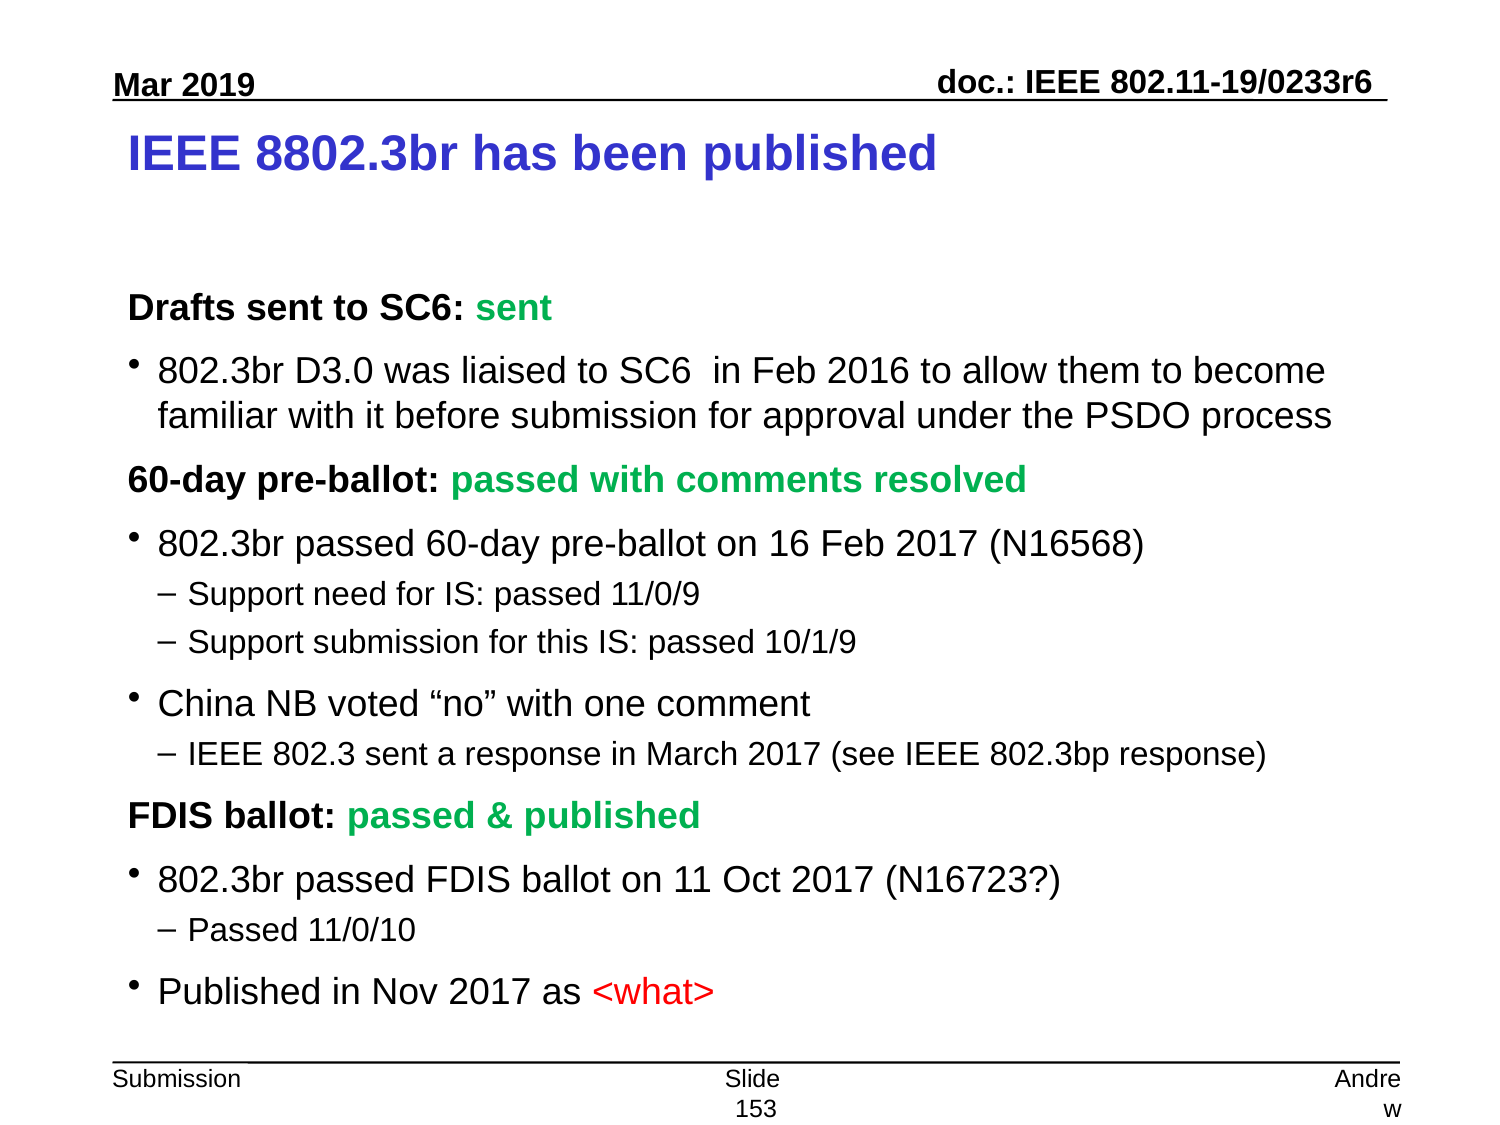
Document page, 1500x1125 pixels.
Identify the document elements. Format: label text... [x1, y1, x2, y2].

slide_number Slide 153 [709, 1061, 803, 1093]
list Drafts sent to SC6: sent 802.3br D3.0 was liaised to SC6 in Feb 2016 to allow them to become familiar with it before submission for approval under the PSDO process 60-day pre-ballot: passed with comments resolved 802.3br passed 60-day pre-ballot on 16 Feb 2017 (N16568) Support need for IS: passed 11/0/9 Support submission for this IS: passed 10/1/9 China NB voted “no” with one comment IEEE 802.3 sent a response in March 2017 (see IEEE 802.3bp response) FDIS ballot: passed & published 802.3br passed FDIS ballot on 11 Oct 2017 (N16723?) Passed 11/0/10 Published in Nov 2017 as <what> [112, 275, 1388, 950]
footer Andrew Myles, Cisco [1320, 1061, 1402, 1093]
title IEEE 8802.3br has been published [112, 112, 1388, 275]
